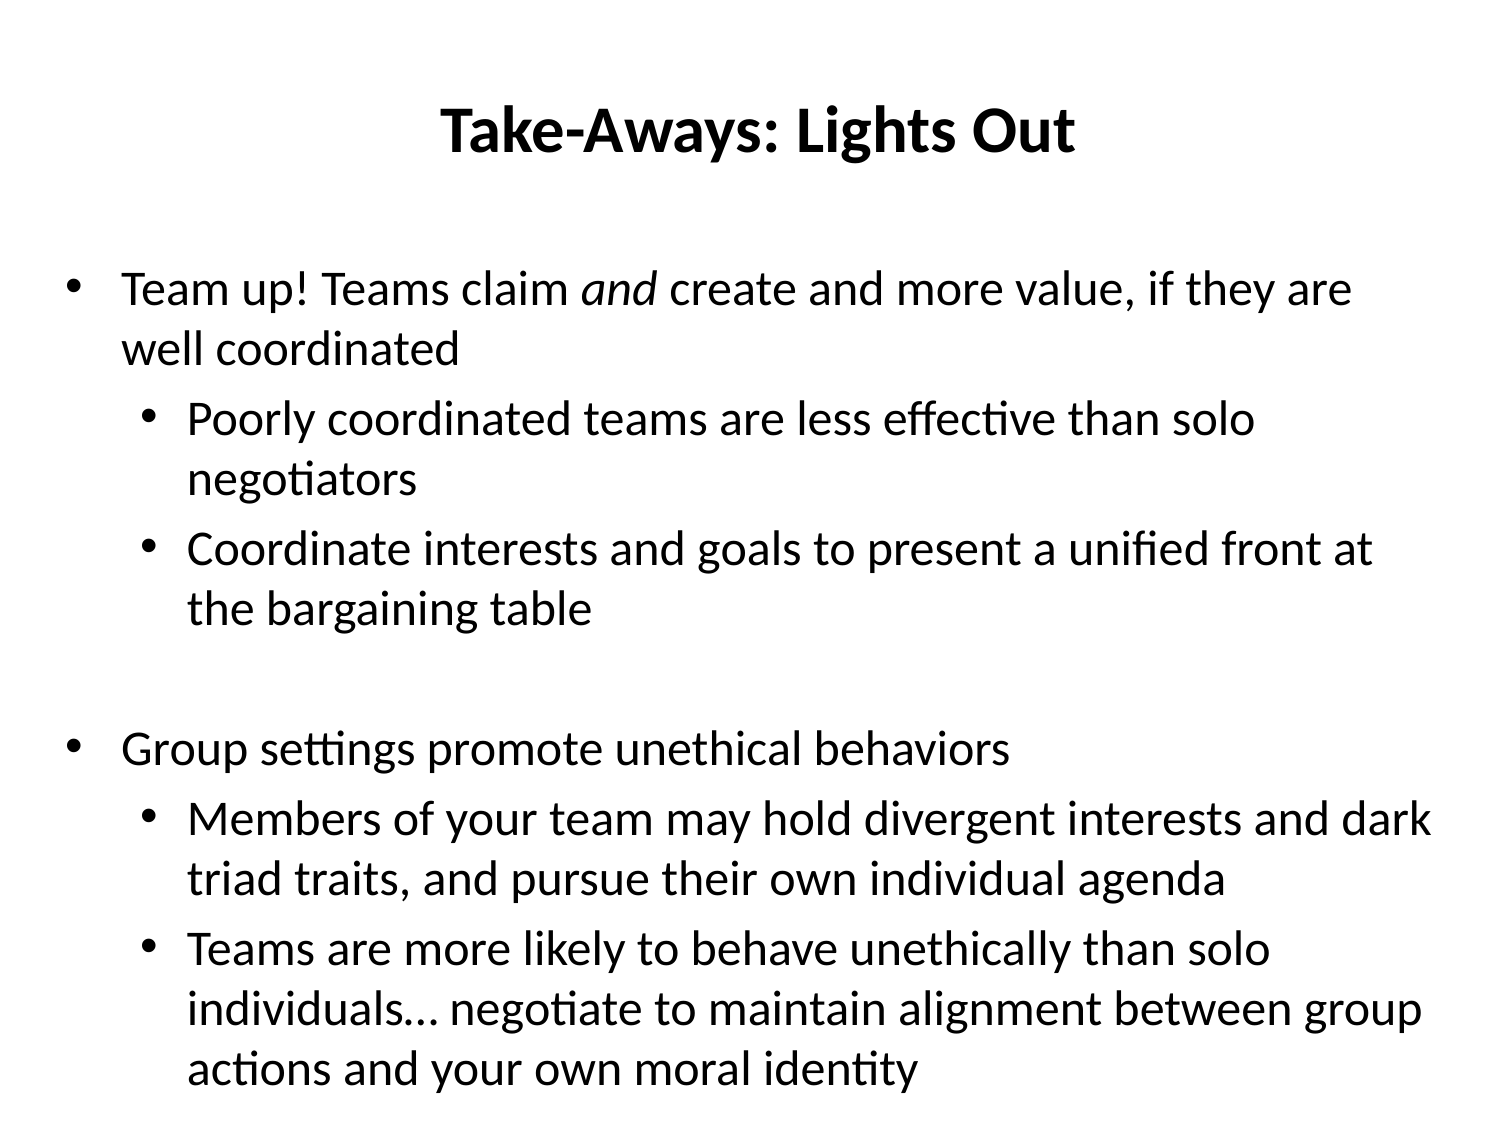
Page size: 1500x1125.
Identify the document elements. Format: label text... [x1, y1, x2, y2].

list Team up! Teams claim and create and more value, if they are well coordinated Poorly coordinated teams are less effective than solo negotiators Coordinate interests and goals to present a unified front at the bargaining table Group settings promote unethical behaviors Members of your team may hold divergent interests and dark triad traits, and pursue their own individual agenda Teams are more likely to behave unethically than solo individuals… negotiate to maintain alignment between group actions and your own moral identity [50, 248, 1459, 1113]
title Take-Aways: Lights Out [81, 39, 1437, 213]
